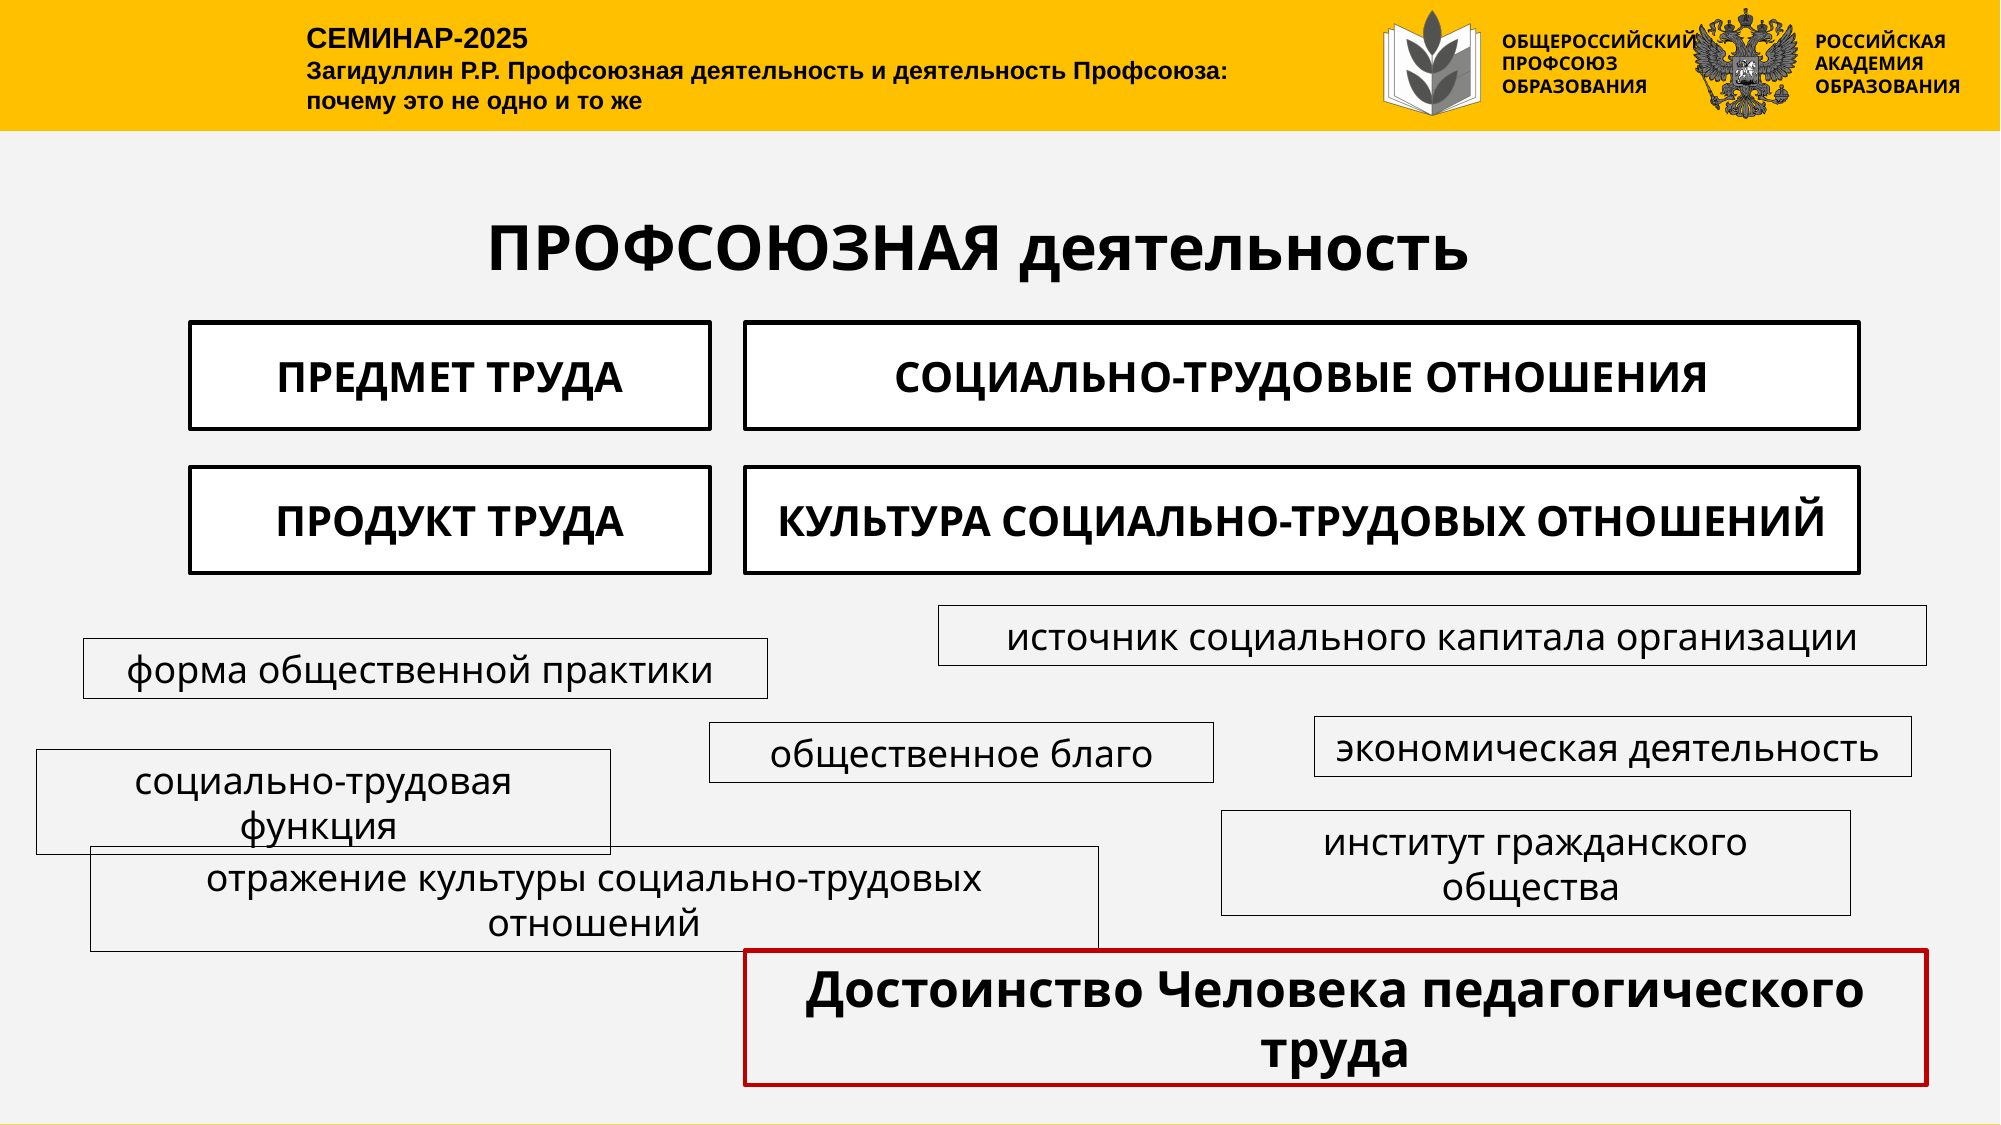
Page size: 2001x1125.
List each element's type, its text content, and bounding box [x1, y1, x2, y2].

text_box общественное благо [709, 722, 1214, 783]
text_box КУЛЬТУРА СОЦИАЛЬНО-ТРУДОВЫХ ОТНОШЕНИЙ [743, 465, 1861, 575]
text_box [291, 8, 1990, 124]
text_box отражение культуры социально-трудовых отношений [90, 846, 1099, 952]
text_box источник социального капитала организации [938, 605, 1927, 666]
text_box ПРОДУКТ ТРУДА [188, 465, 712, 575]
text_box ПРЕДМЕТ ТРУДА [188, 320, 712, 431]
text_box институт гражданского общества [1221, 810, 1851, 916]
text_box социально-трудовая функция [36, 749, 611, 855]
text_box СОЦИАЛЬНО-ТРУДОВЫЕ ОТНОШЕНИЯ [743, 320, 1861, 431]
text_box экономическая деятельность [1314, 716, 1912, 777]
text_box форма общественной практики [83, 638, 768, 699]
text_box ПРОФСОЮЗНАЯ деятельность [295, 149, 1662, 351]
text_box Достоинство Человека педагогического труда [745, 950, 1927, 1086]
